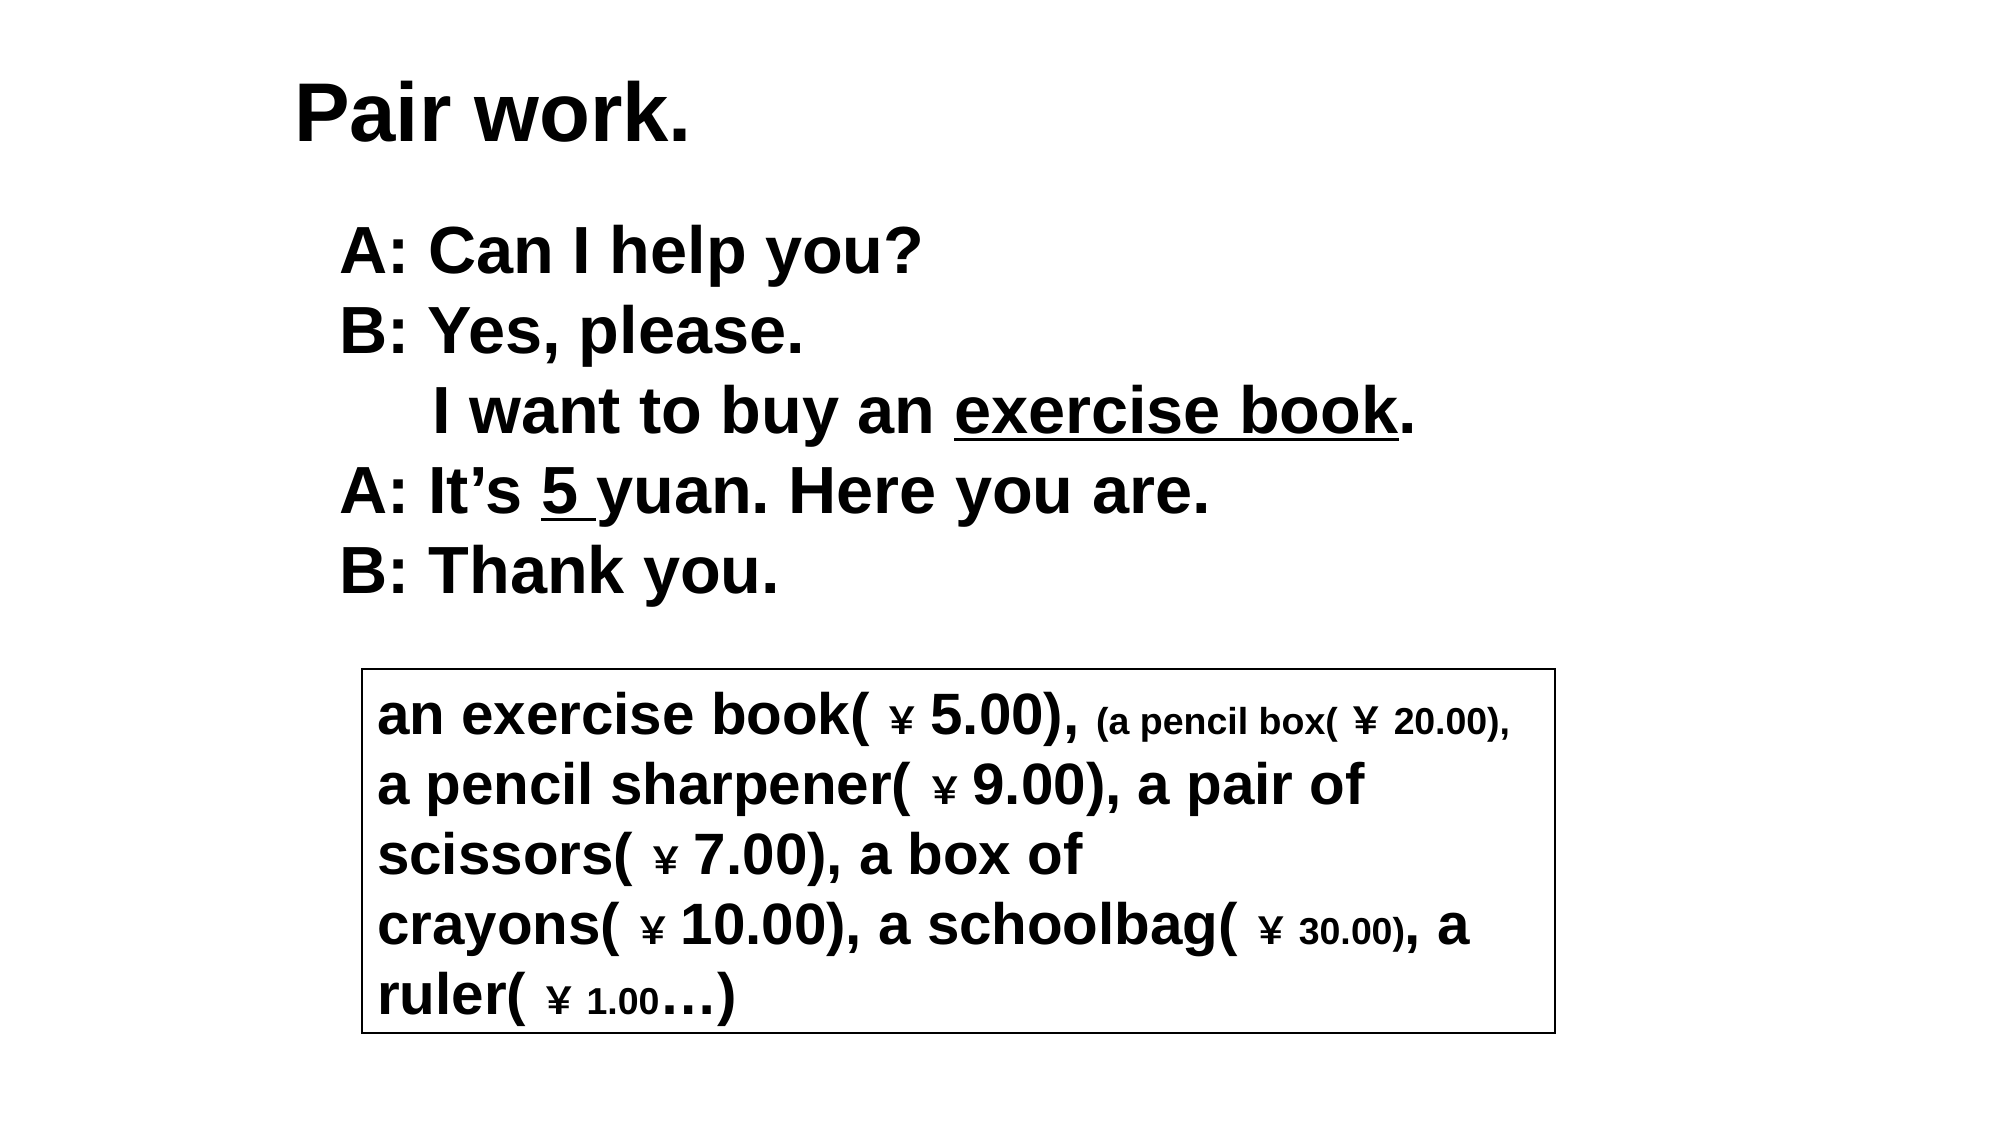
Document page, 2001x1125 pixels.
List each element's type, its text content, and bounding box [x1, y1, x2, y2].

text_box Pair work. [279, 42, 941, 173]
text_box an exercise book(￥5.00), (a pencil box(￥20.00), a pencil sharpener(￥9.00), a pair of scissors(￥7.00), a box of crayons(￥10.00), a schoolbag(￥30.00), a ruler(￥1.00…) [362, 668, 1556, 1034]
text_box A: Can I help you? B: Yes, please. I want to buy an exercise book. A: It’s 5 yuan. Here you are. B: Thank you. [324, 199, 1544, 615]
